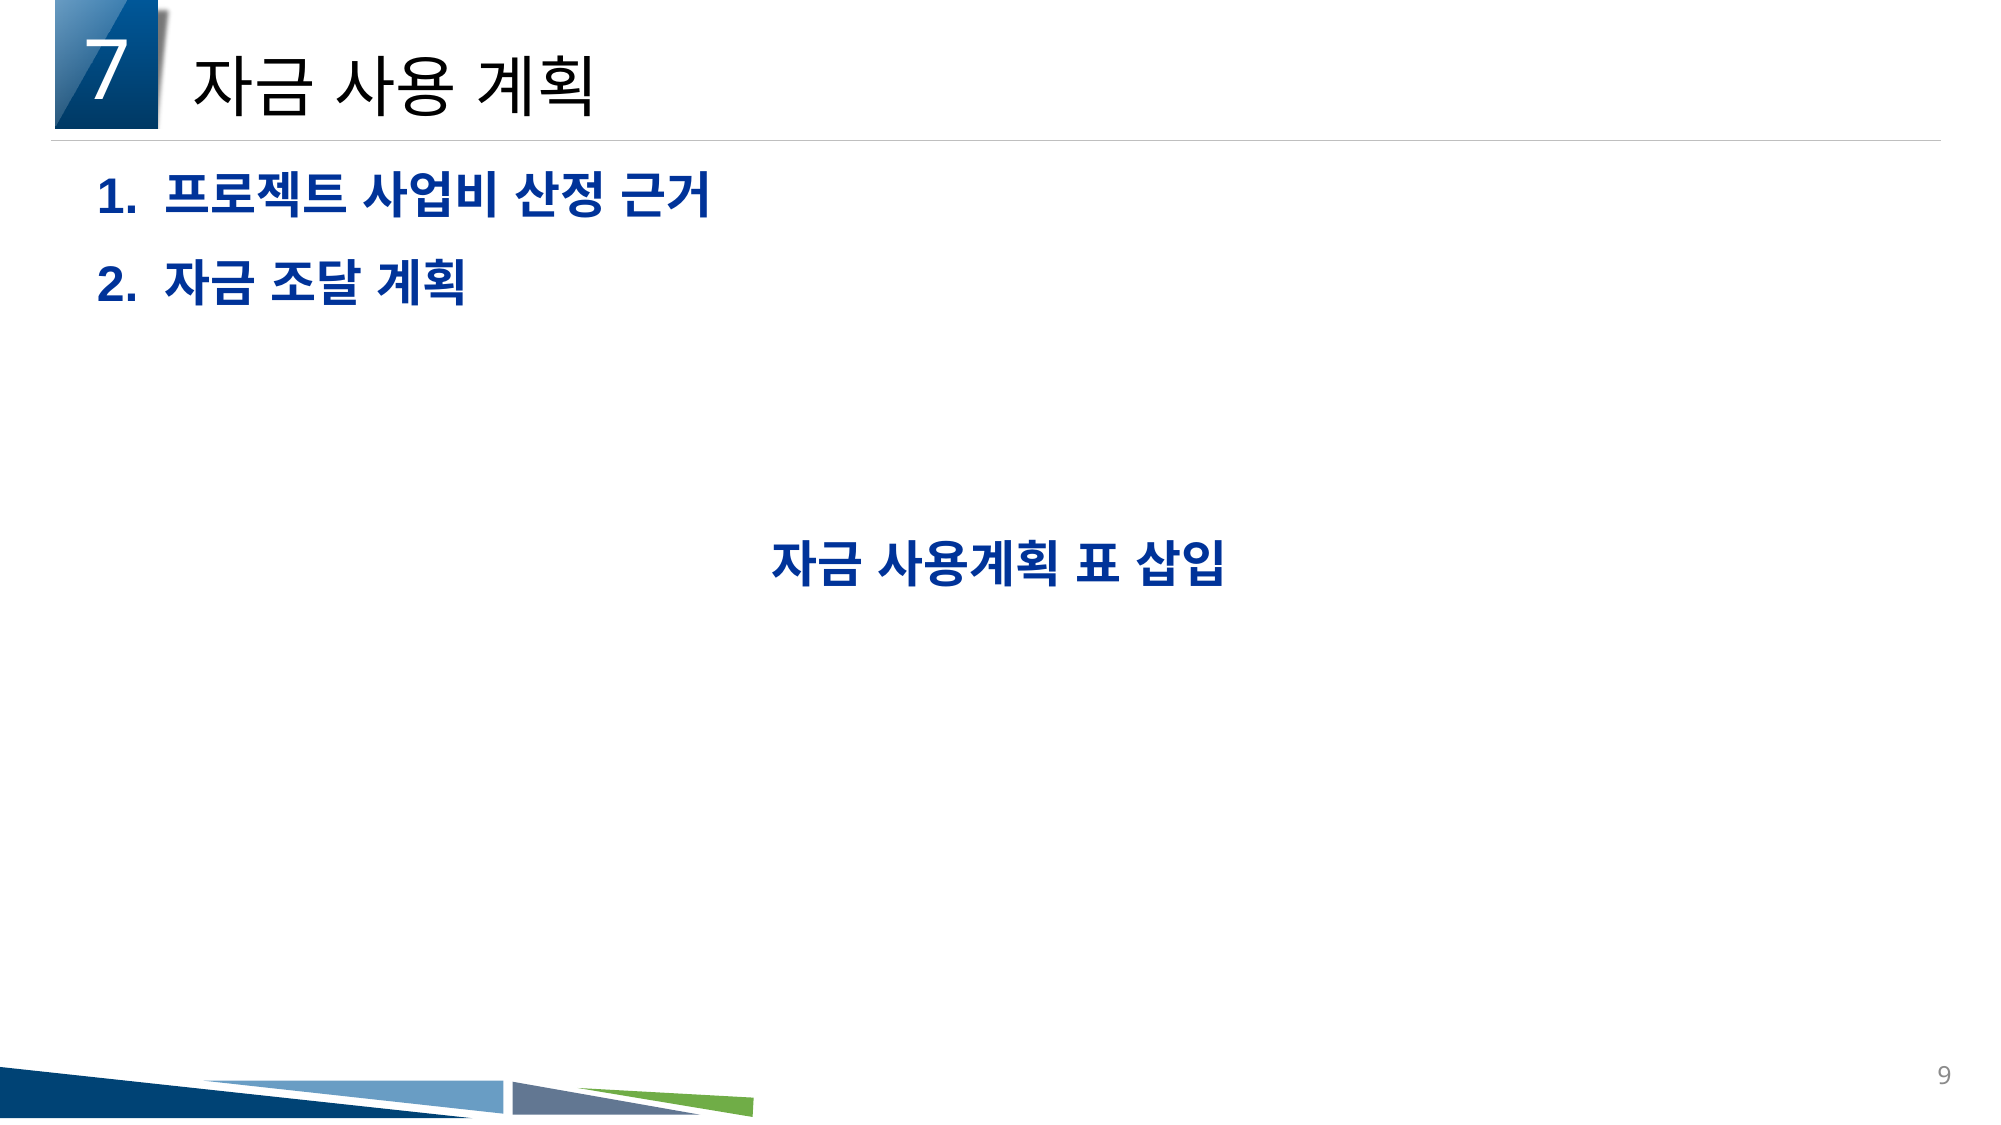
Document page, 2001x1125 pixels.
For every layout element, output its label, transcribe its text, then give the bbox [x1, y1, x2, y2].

text_box 자금 사용계획 표 삽입 [664, 524, 1336, 600]
text_box 2. 자금 조달 계획 [82, 244, 1303, 320]
text_box 7 [62, 29, 152, 156]
slide_number 9 [1516, 1046, 1967, 1107]
text_box 자금 사용 계획 [177, 37, 1896, 132]
text_box 1. 프로젝트 사업비 산정 근거 [82, 156, 1303, 231]
